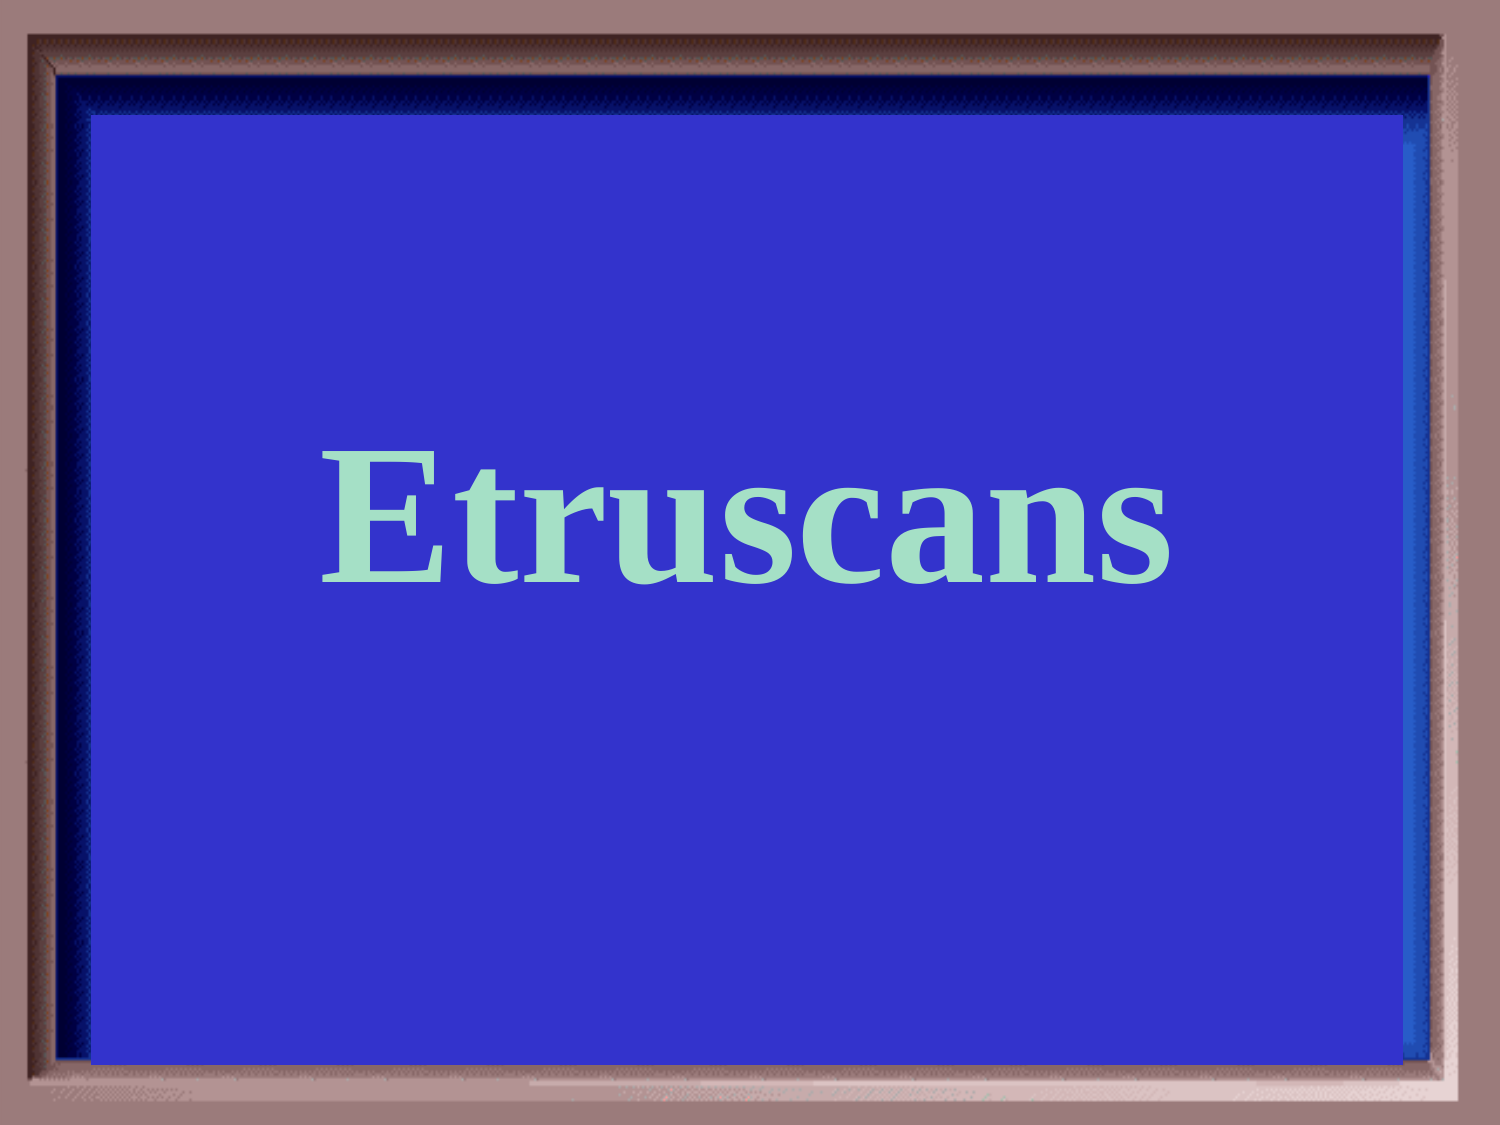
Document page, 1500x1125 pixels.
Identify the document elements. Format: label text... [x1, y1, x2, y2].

picture [0, 0, 1500, 1125]
text_box Etruscans [304, 374, 1190, 630]
text_box [90, 114, 1404, 1066]
